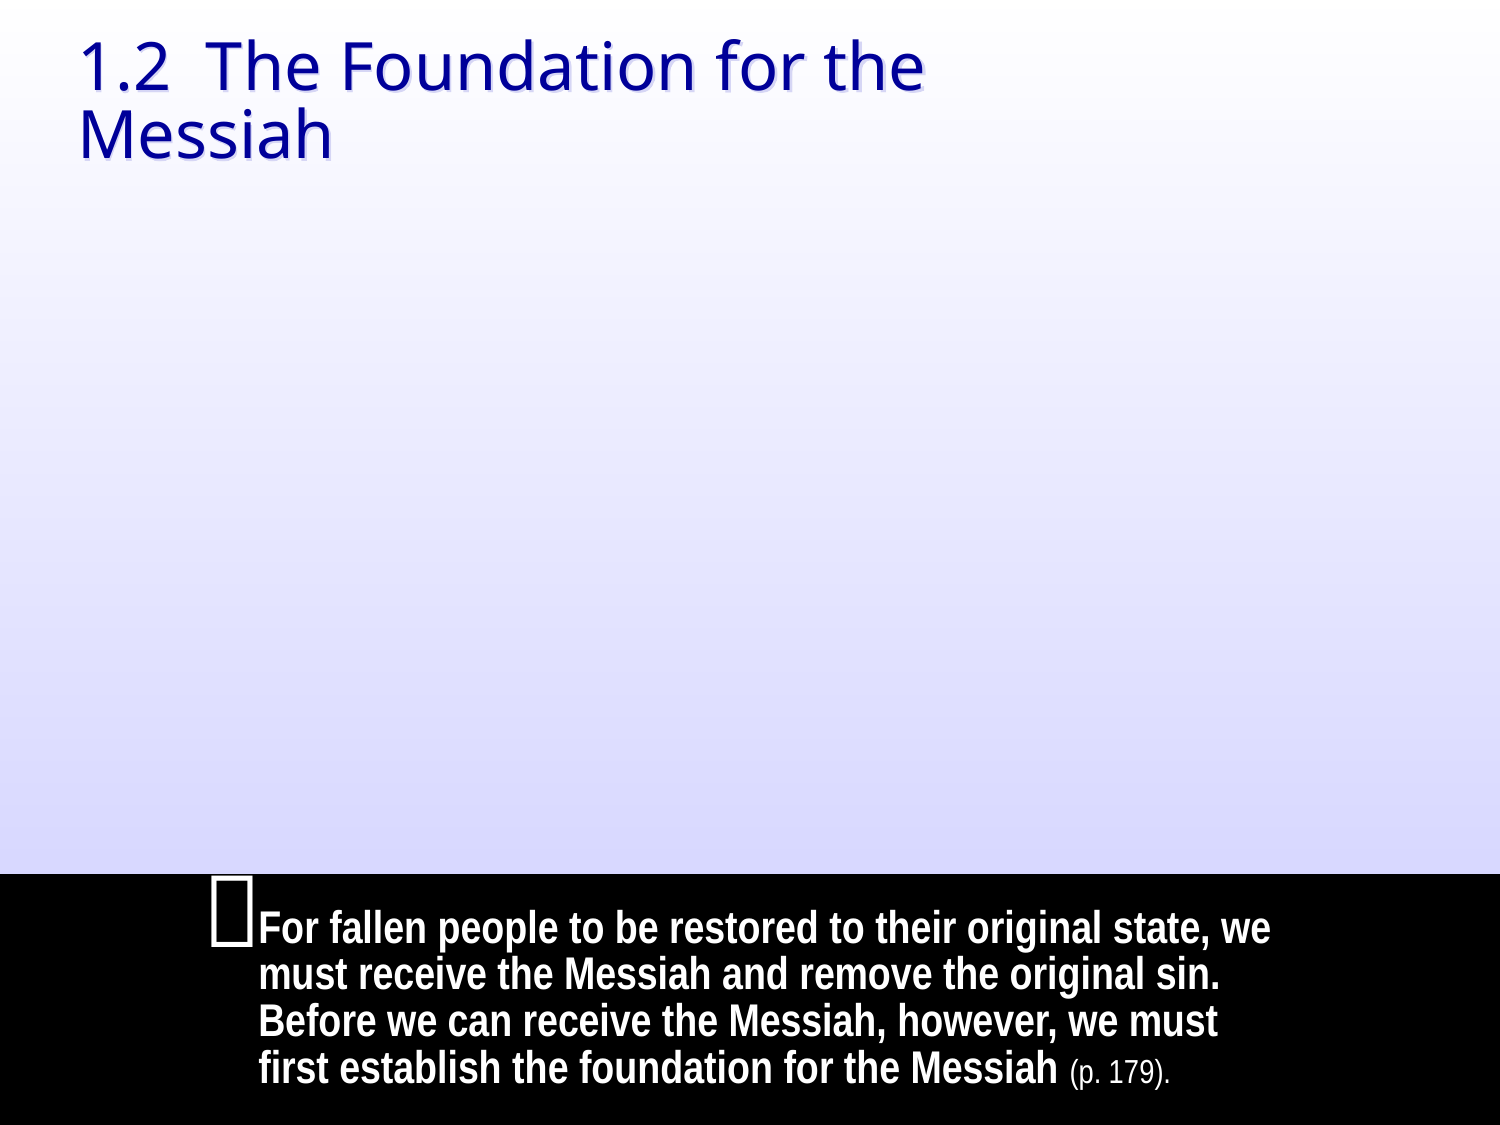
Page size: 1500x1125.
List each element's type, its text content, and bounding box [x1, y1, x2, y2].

text_box 1.2 The Foundation for the Messiah [62, 29, 1050, 180]
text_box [187, 887, 1288, 1101]
text_box [0, 875, 1500, 1125]
